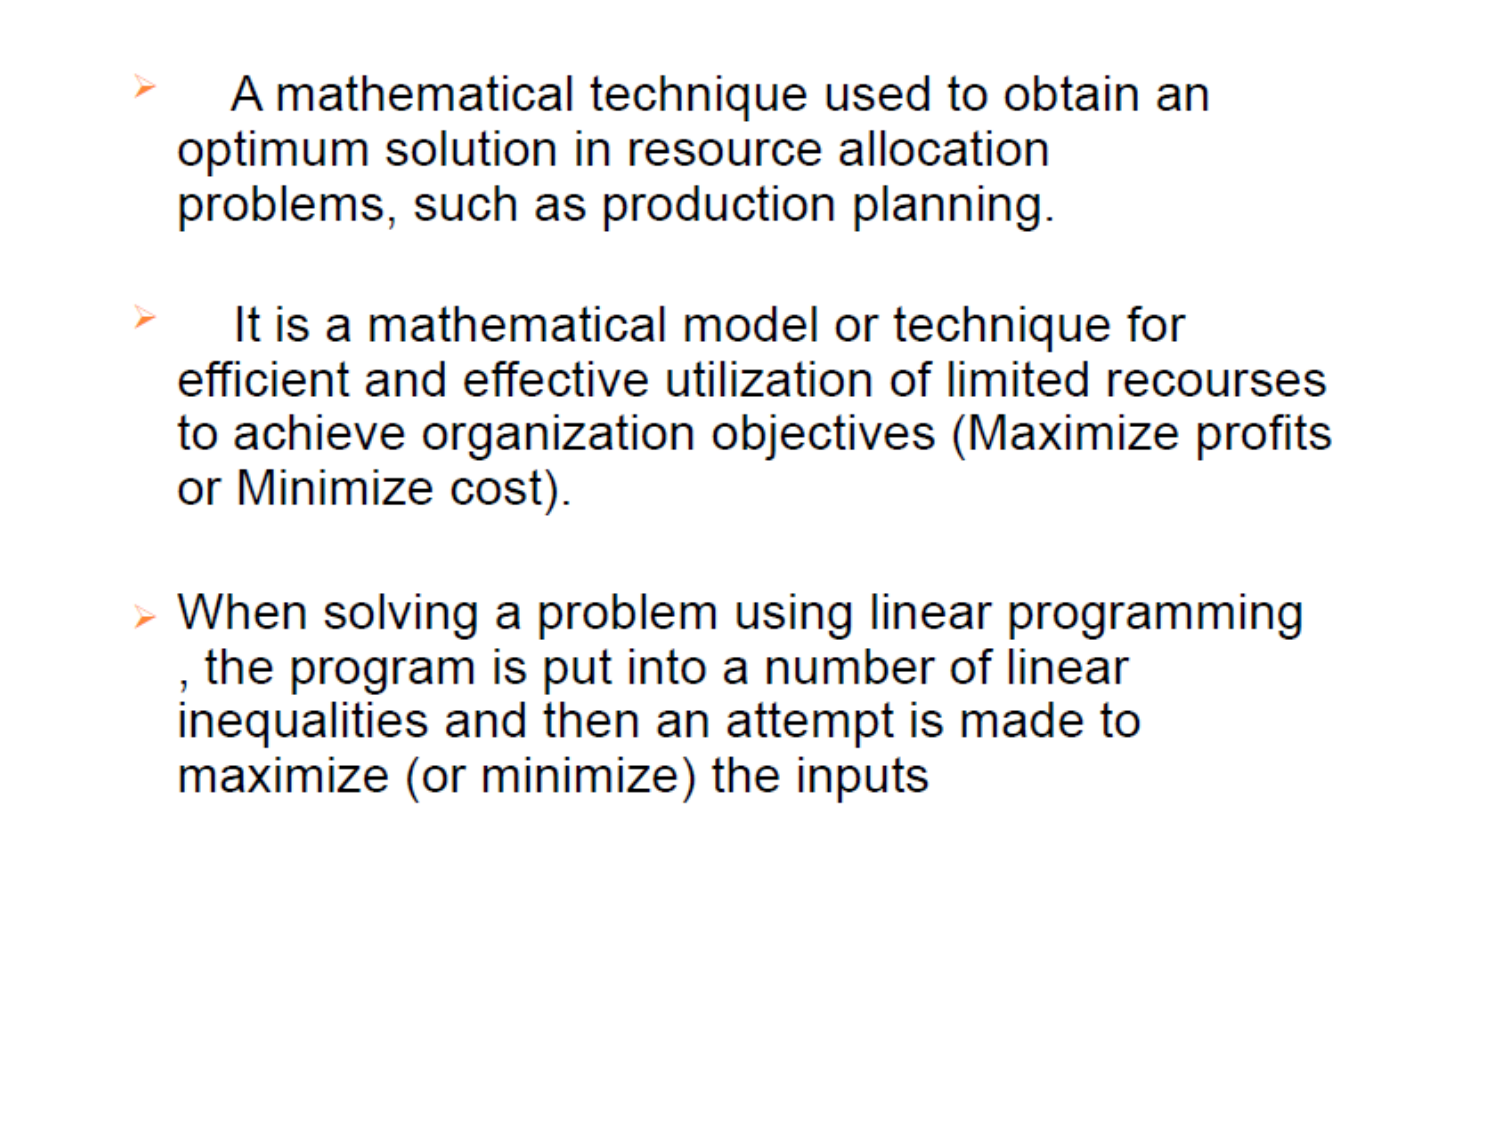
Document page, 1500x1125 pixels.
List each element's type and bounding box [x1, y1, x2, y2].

picture [87, 49, 1372, 820]
